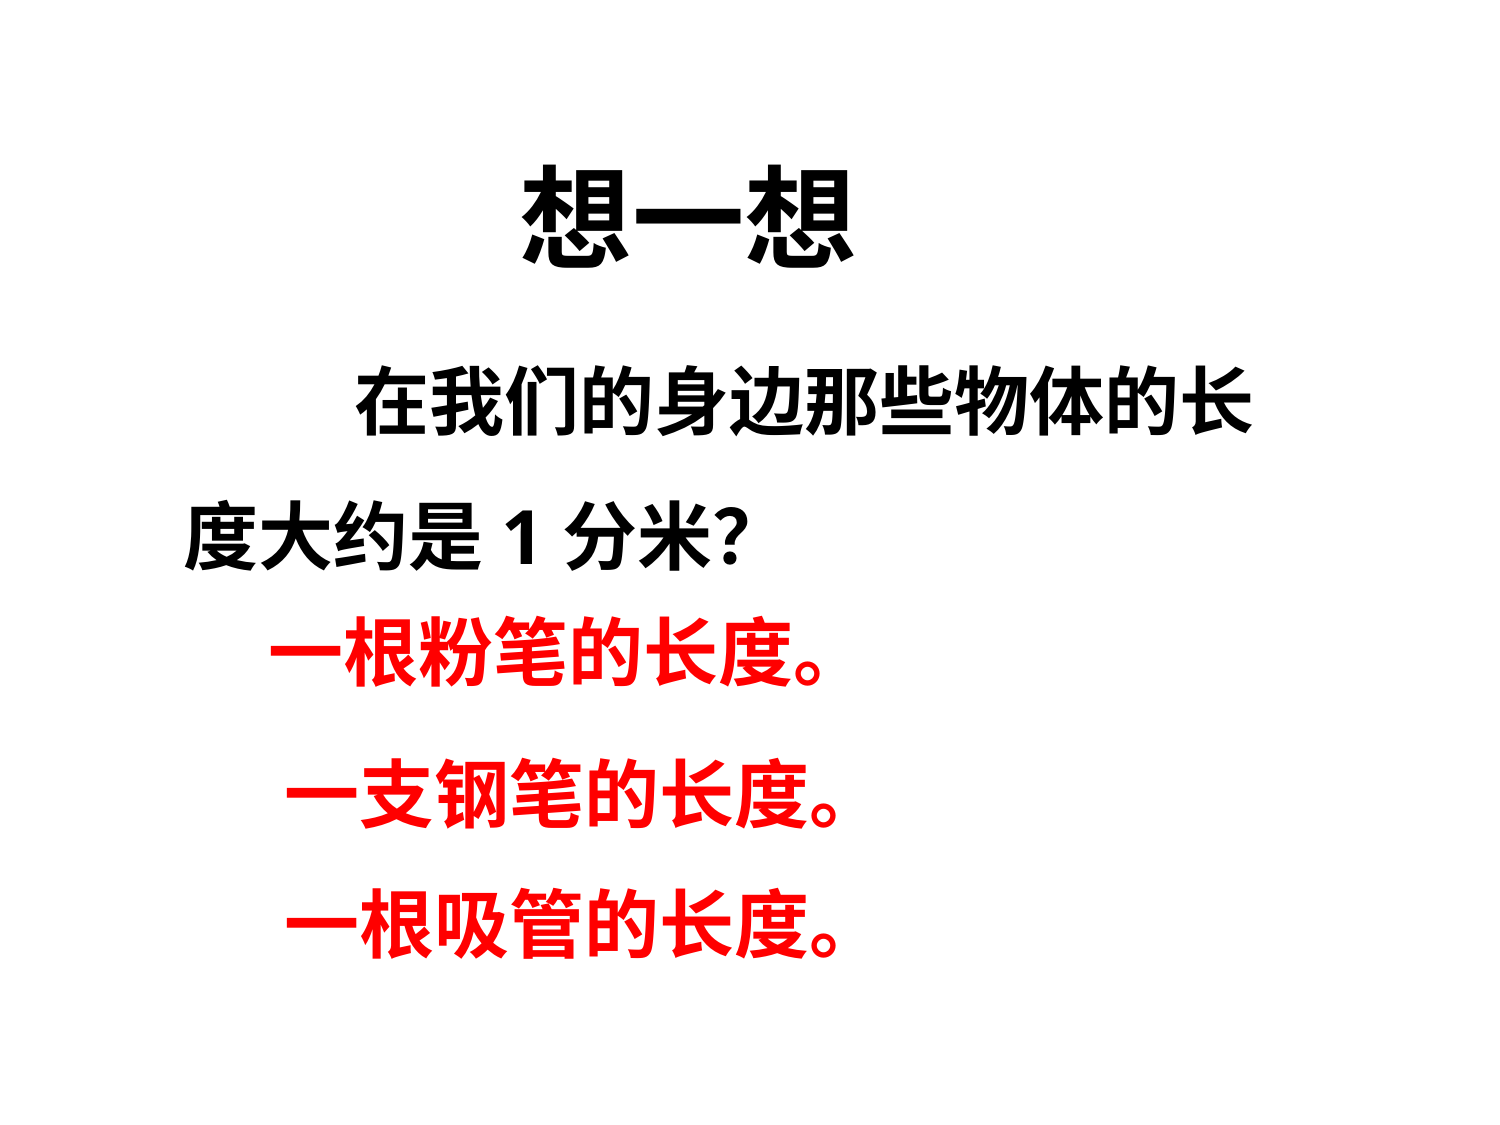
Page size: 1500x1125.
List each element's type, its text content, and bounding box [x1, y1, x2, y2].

text_box 想一想 [504, 140, 892, 291]
text_box 一根吸管的长度。 [269, 869, 1325, 975]
text_box 在我们的身边那些物体的长度大约是1分米？ [168, 302, 1341, 587]
text_box 一根粉笔的长度。 [253, 598, 1309, 703]
text_box 一支钢笔的长度。 [269, 739, 1325, 845]
